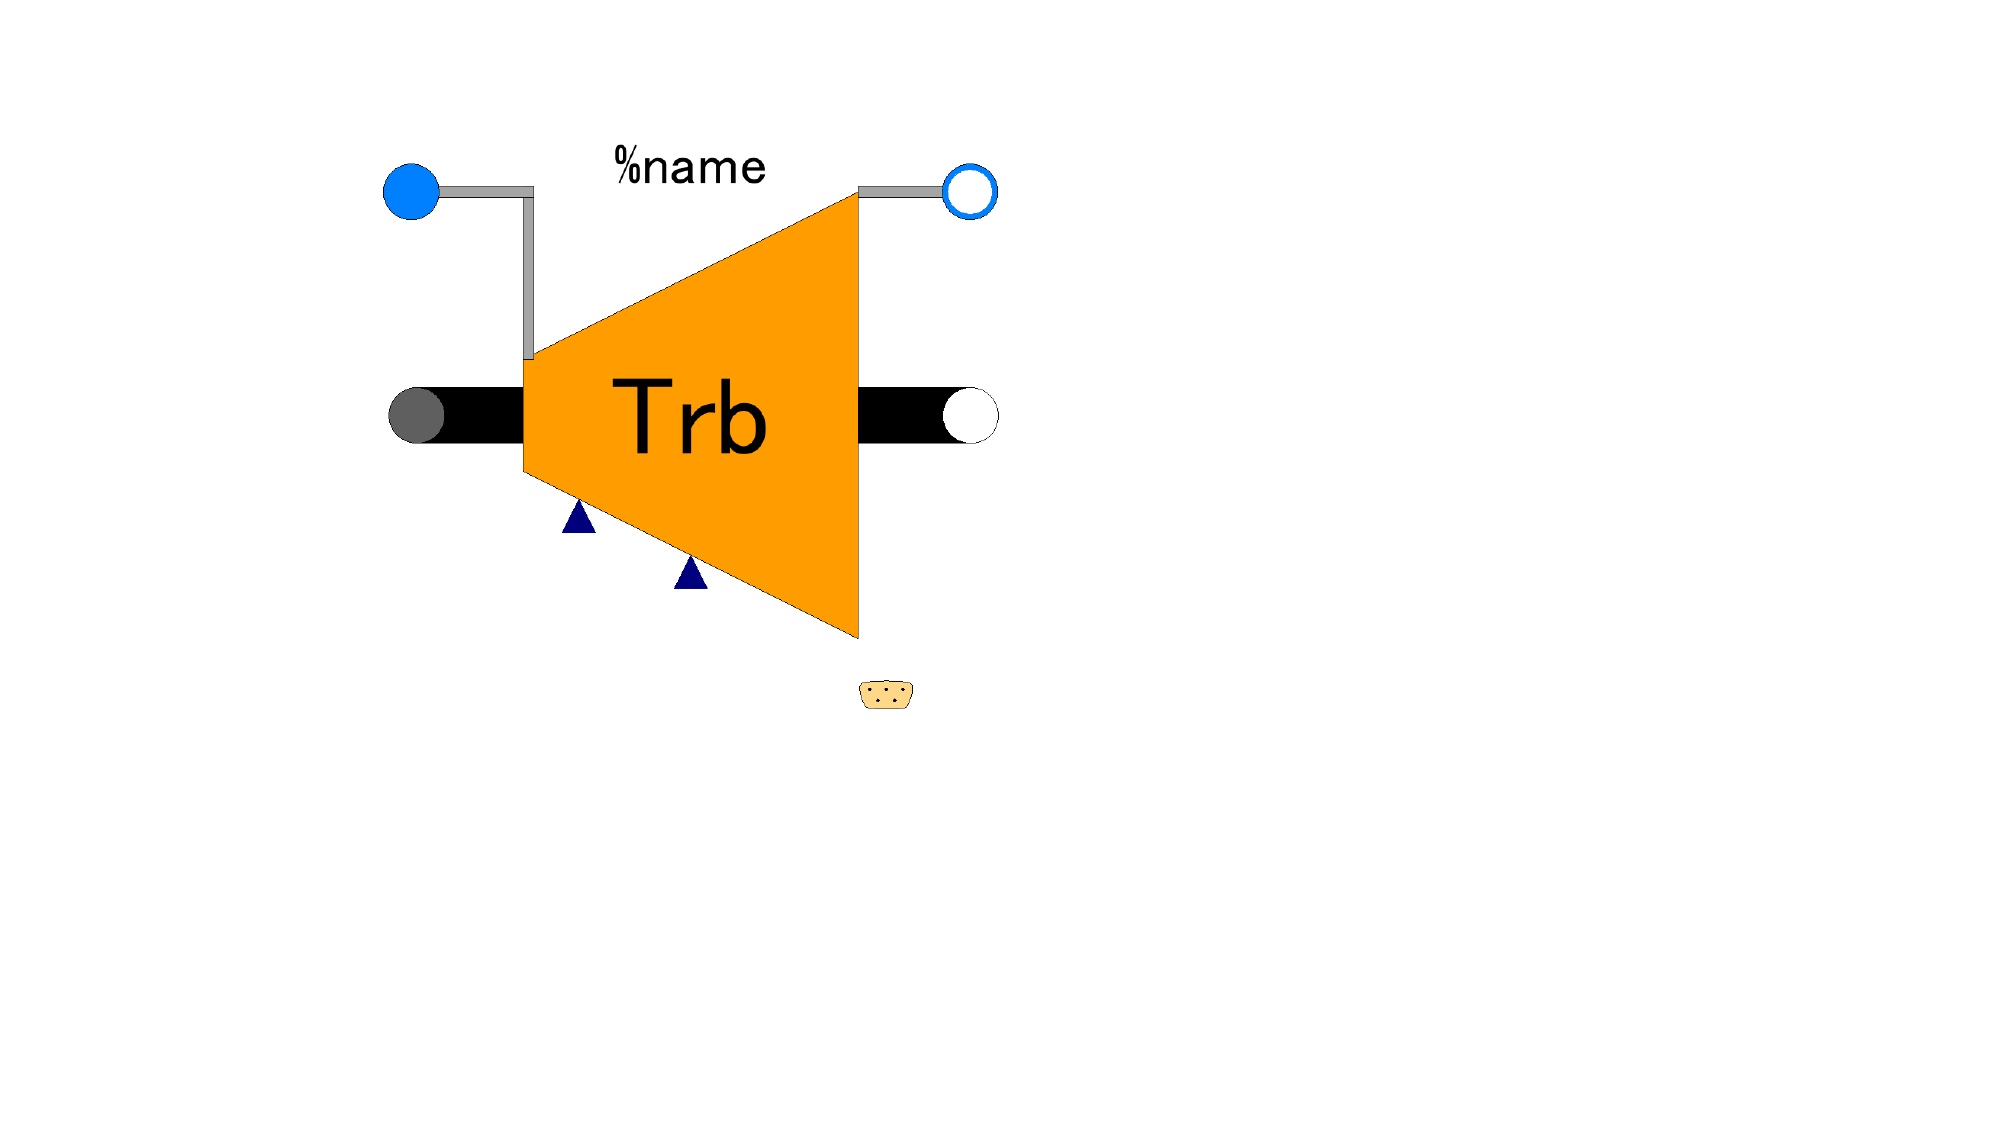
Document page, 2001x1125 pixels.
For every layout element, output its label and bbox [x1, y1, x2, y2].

picture [369, 122, 1013, 737]
